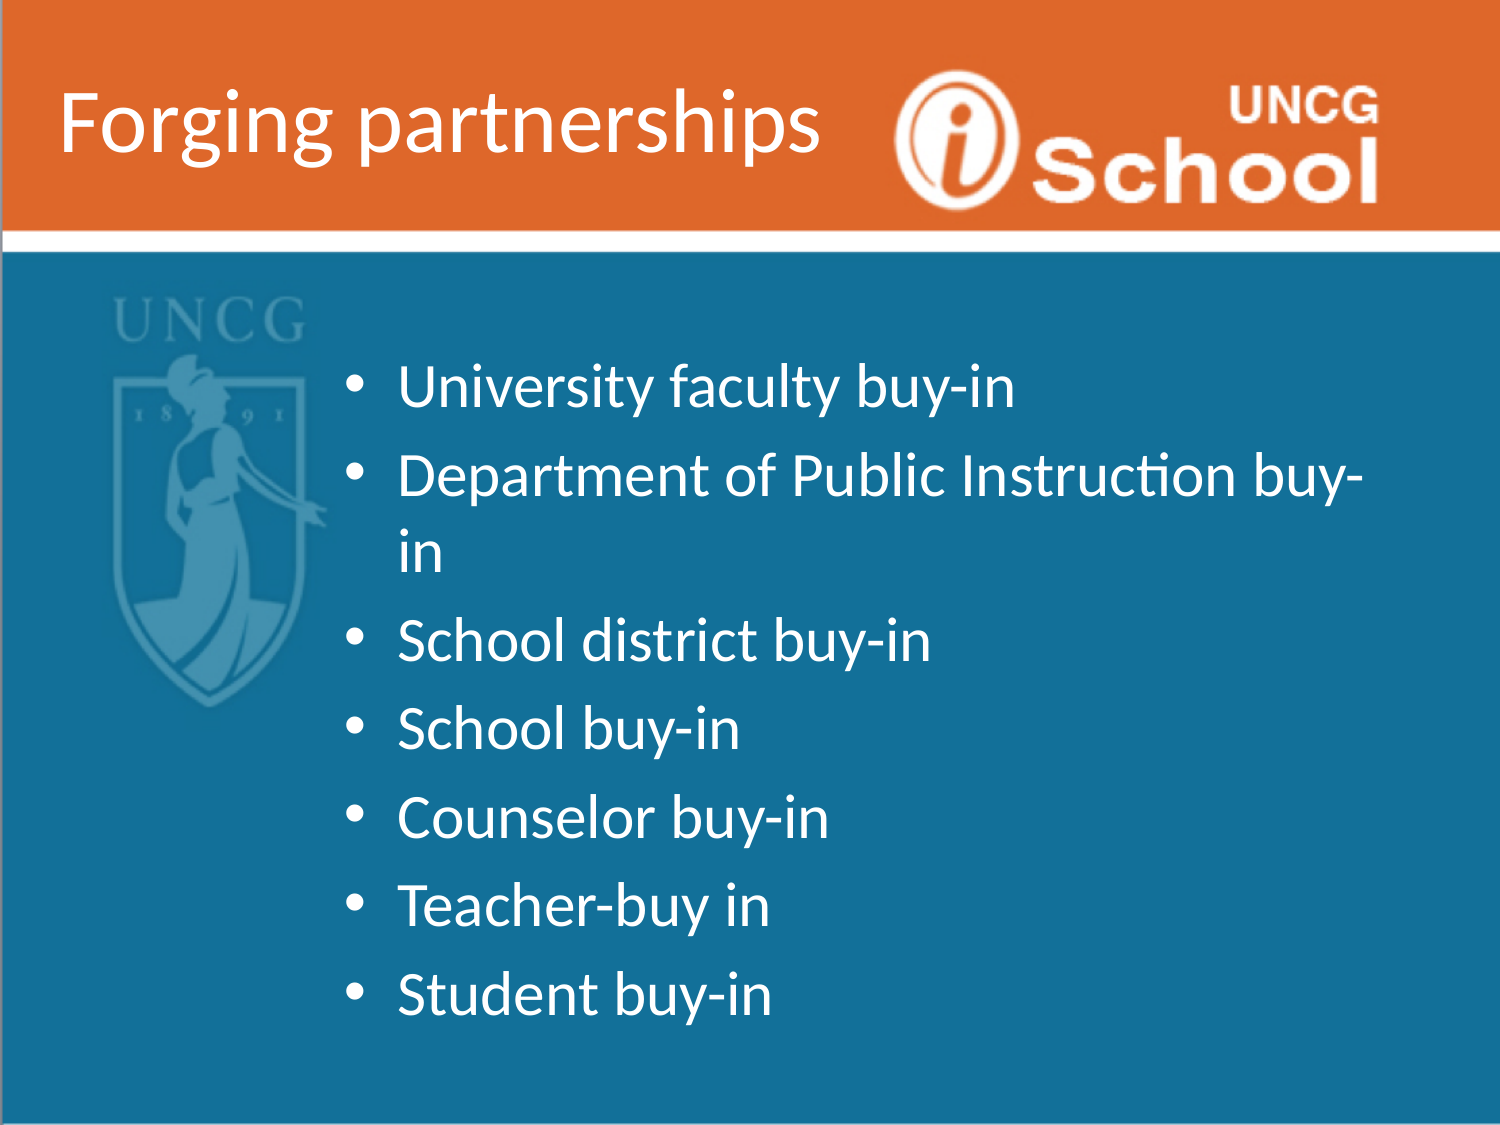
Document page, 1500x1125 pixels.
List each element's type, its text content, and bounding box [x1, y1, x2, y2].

title Forging partnerships [0, 0, 884, 233]
list University faculty buy-in Department of Public Instruction buy-in School district buy-in School buy-in Counselor buy-in Teacher-buy in Student buy-in [328, 336, 1425, 1041]
picture [0, 0, 1500, 1125]
